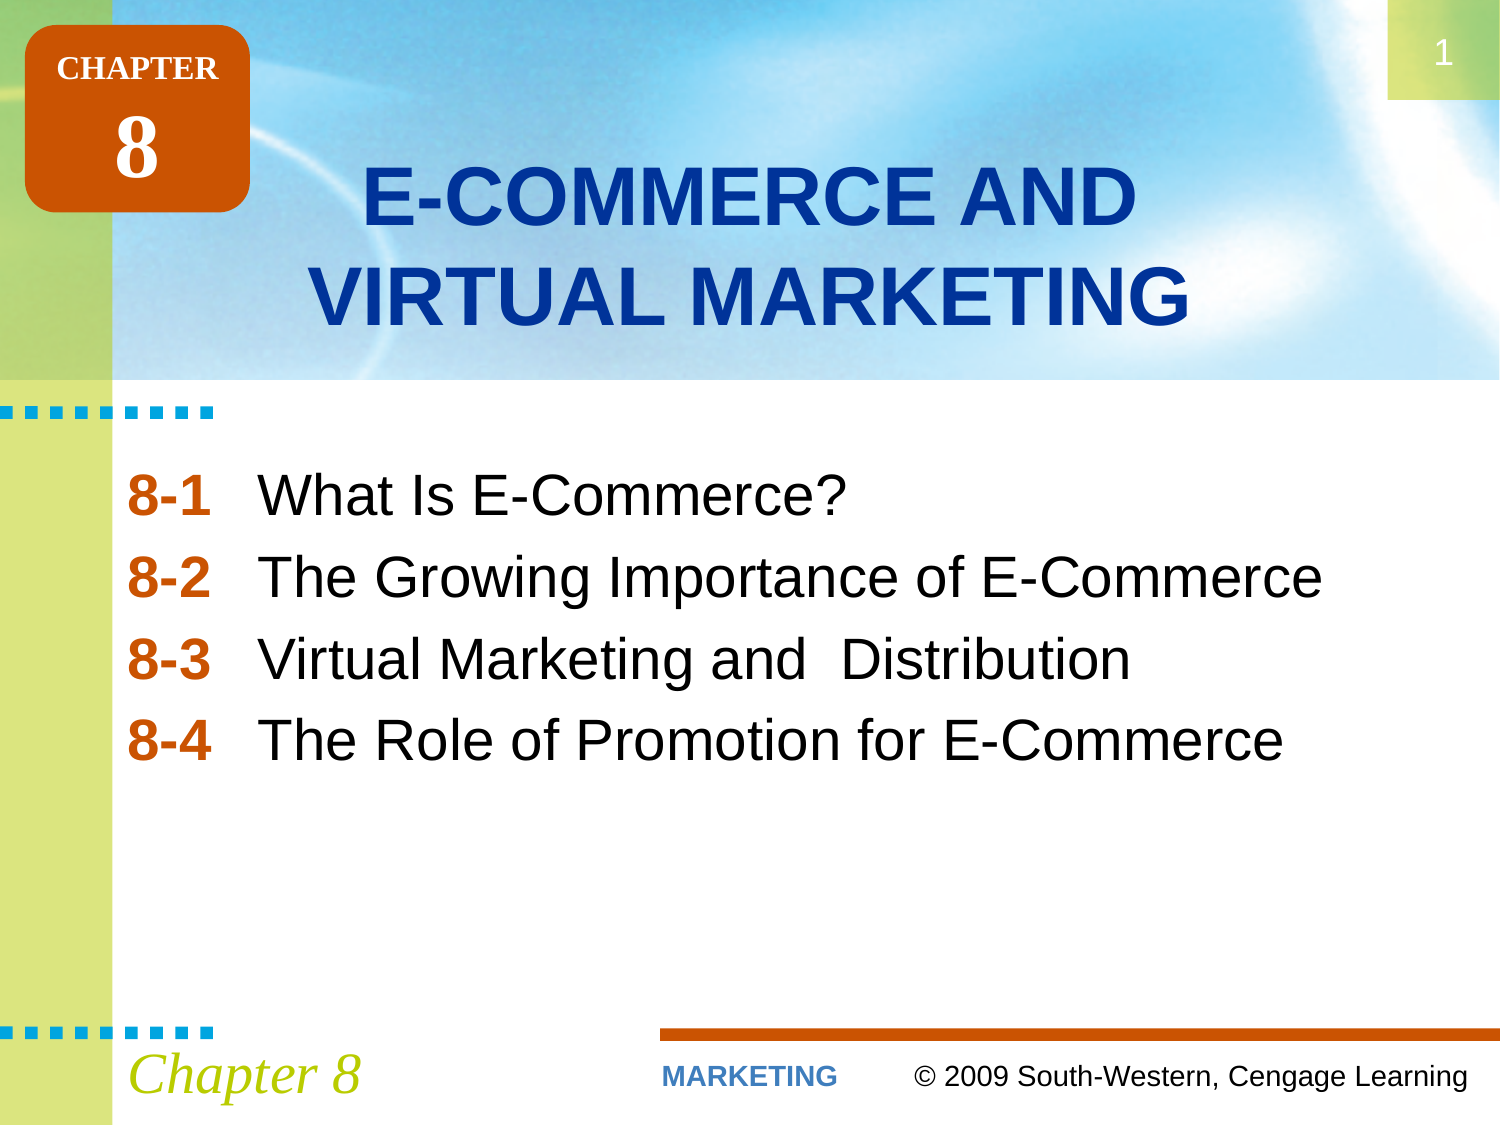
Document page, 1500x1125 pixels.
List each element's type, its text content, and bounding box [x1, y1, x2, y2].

slide_number 1 [1387, 0, 1500, 101]
text_box CHAPTER 8 [24, 24, 250, 213]
footer Chapter 8 [112, 1013, 638, 1113]
subtitle 8-1 What Is E-Commerce? 8-2 The Growing Importance of E-Commerce 8-3 Virtual Marketing and Distribution 8-4 The Role of Promotion for E-Commerce [112, 449, 1388, 1013]
title E-COMMERCE AND VIRTUAL MARKETING [112, 99, 1388, 351]
